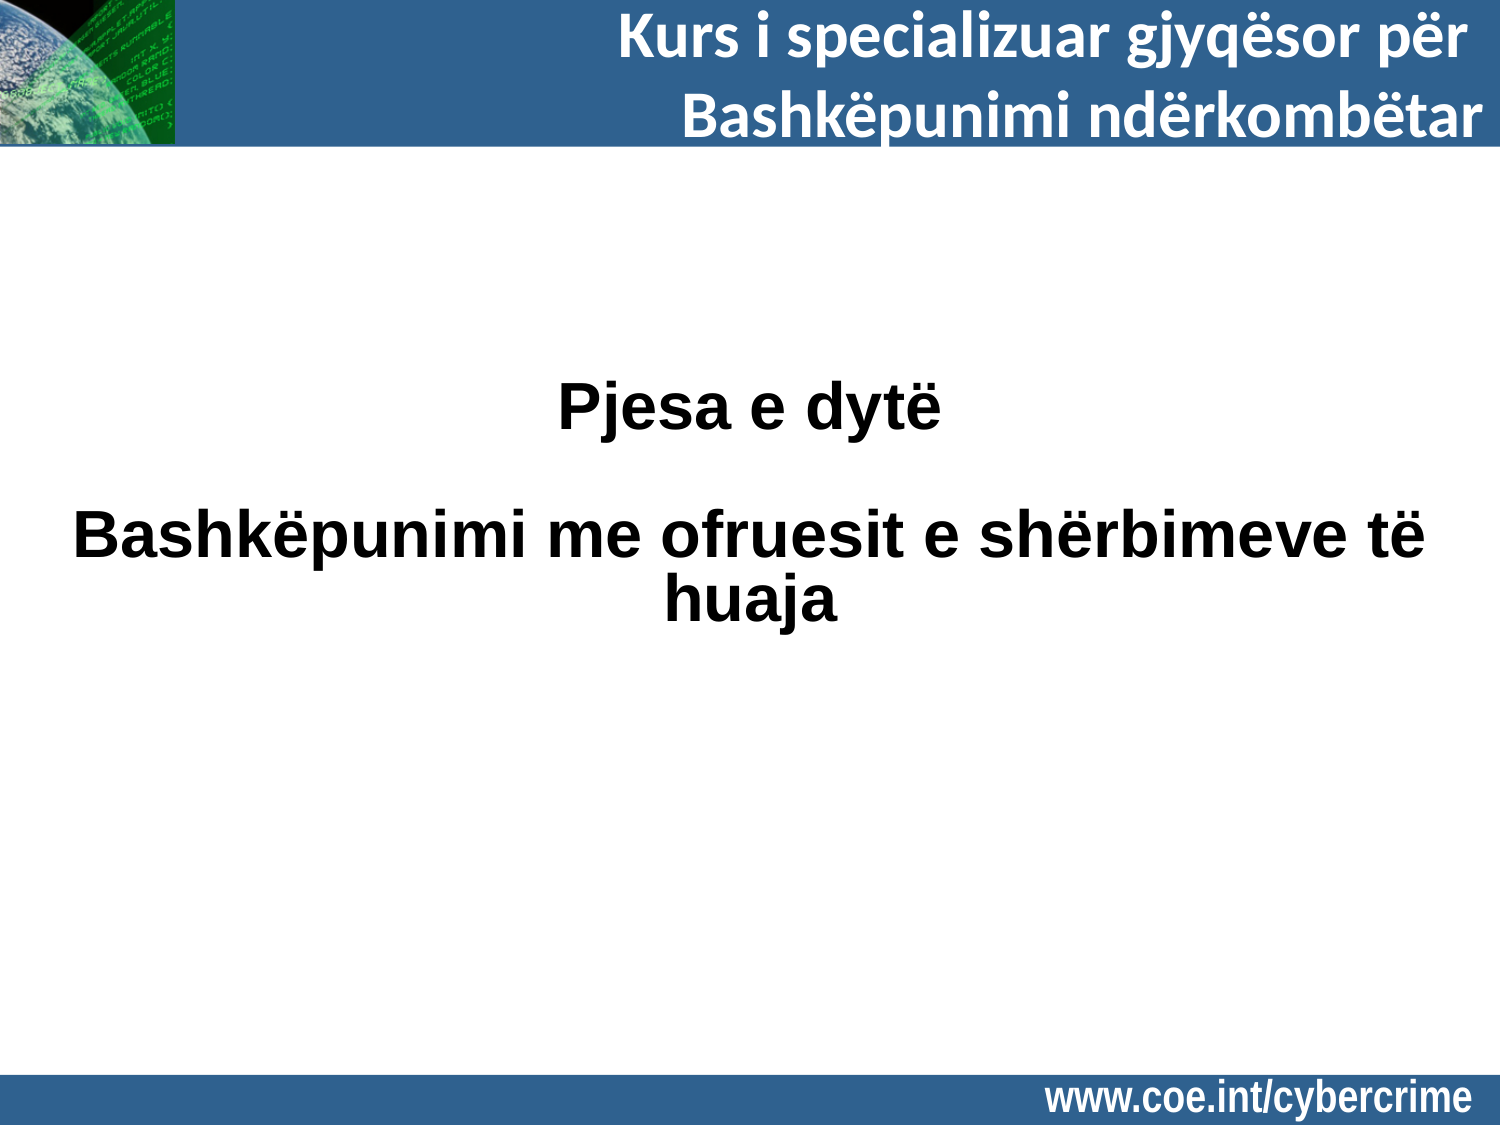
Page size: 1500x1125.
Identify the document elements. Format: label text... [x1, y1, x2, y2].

text_box Pjesa e dytë Bashkëpunimi me ofruesit e shërbimeve të huaja [50, 371, 1450, 706]
text_box www.coe.int/cybercrime [1030, 1059, 1500, 1125]
text_box Kurs i specializuar gjyqësor për Bashkëpunimi ndërkombëtar [177, 0, 1500, 149]
text_box [0, 1073, 1030, 1125]
picture [0, 0, 175, 144]
